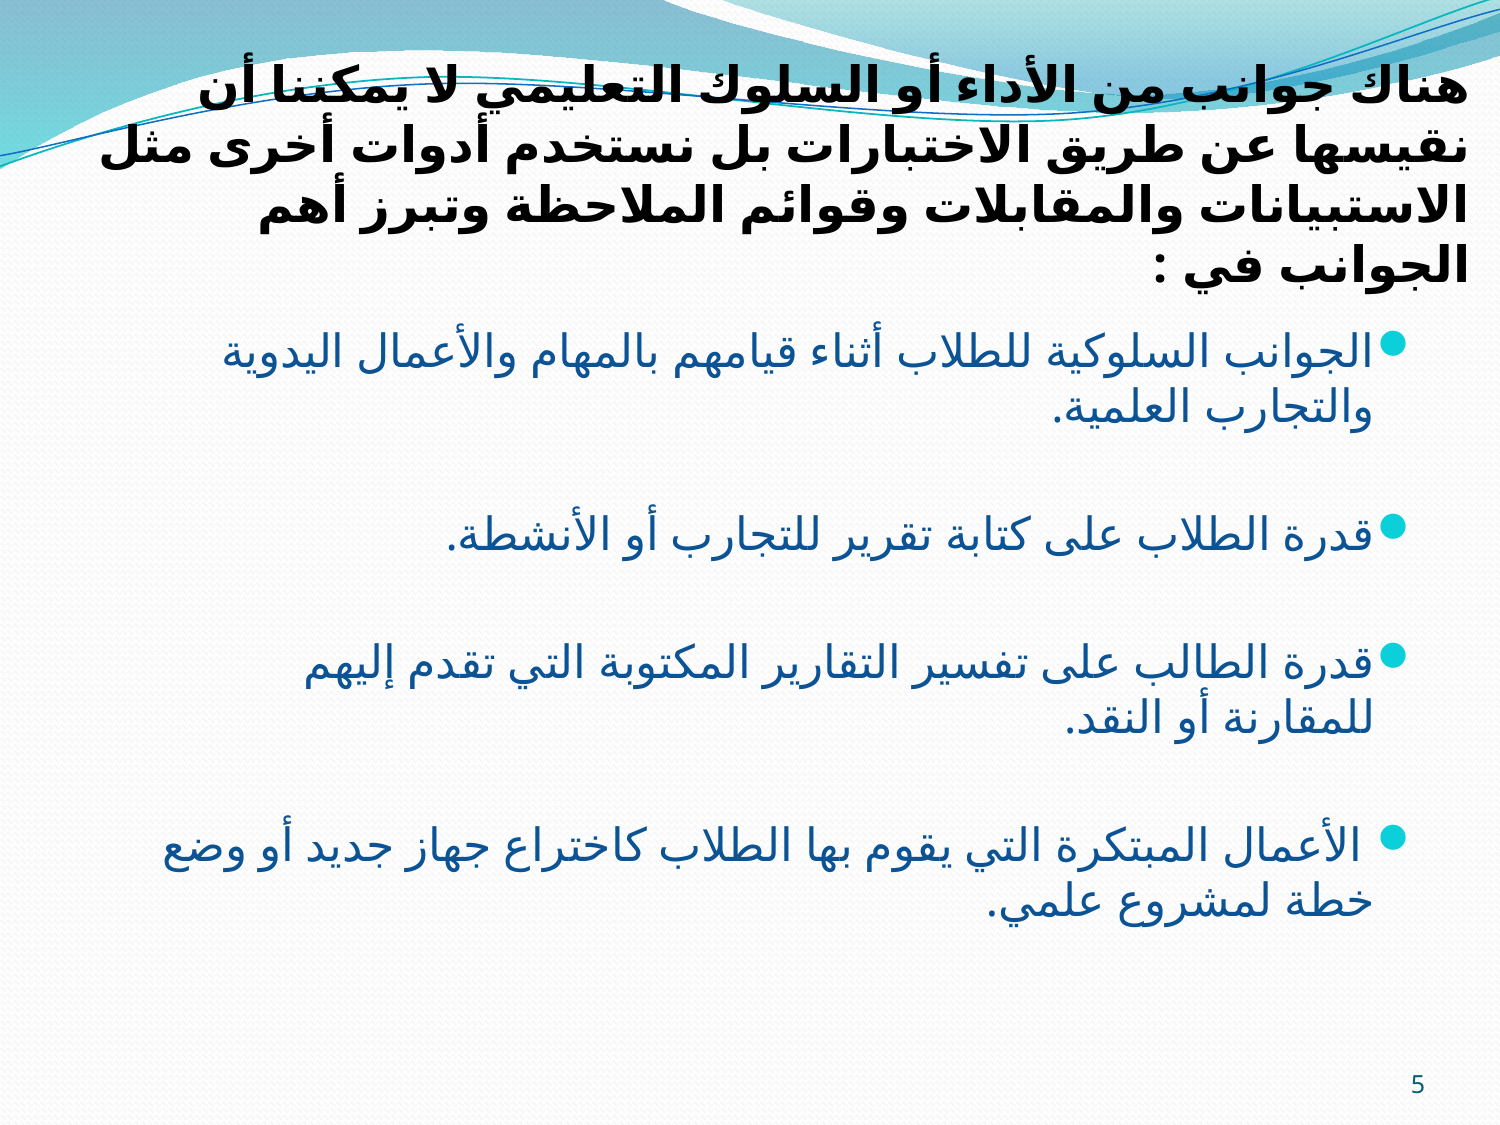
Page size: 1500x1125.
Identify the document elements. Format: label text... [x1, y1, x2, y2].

title هناك جوانب من الأداء أو السلوك التعليمي لا يمكننا أن نقيسها عن طريق الاختبارات بل نستخدم أدوات أخرى مثل الاستبيانات والمقابلات وقوائم الملاحظة وتبرز أهم الجوانب في : [53, 45, 1471, 293]
slide_number 5 [1299, 1042, 1425, 1103]
list الجوانب السلوكية للطلاب أثناء قيامهم بالمهام والأعمال اليدوية والتجارب العلمية. قدرة الطلاب على كتابة تقرير للتجارب أو الأنشطة. قدرة الطالب على تفسير التقارير المكتوبة التي تقدم إليهم للمقارنة أو النقد. الأعمال المبتكرة التي يقوم بها الطلاب كاختراع جهاز جديد أو وضع خطة لمشروع علمي. [135, 314, 1436, 1012]
